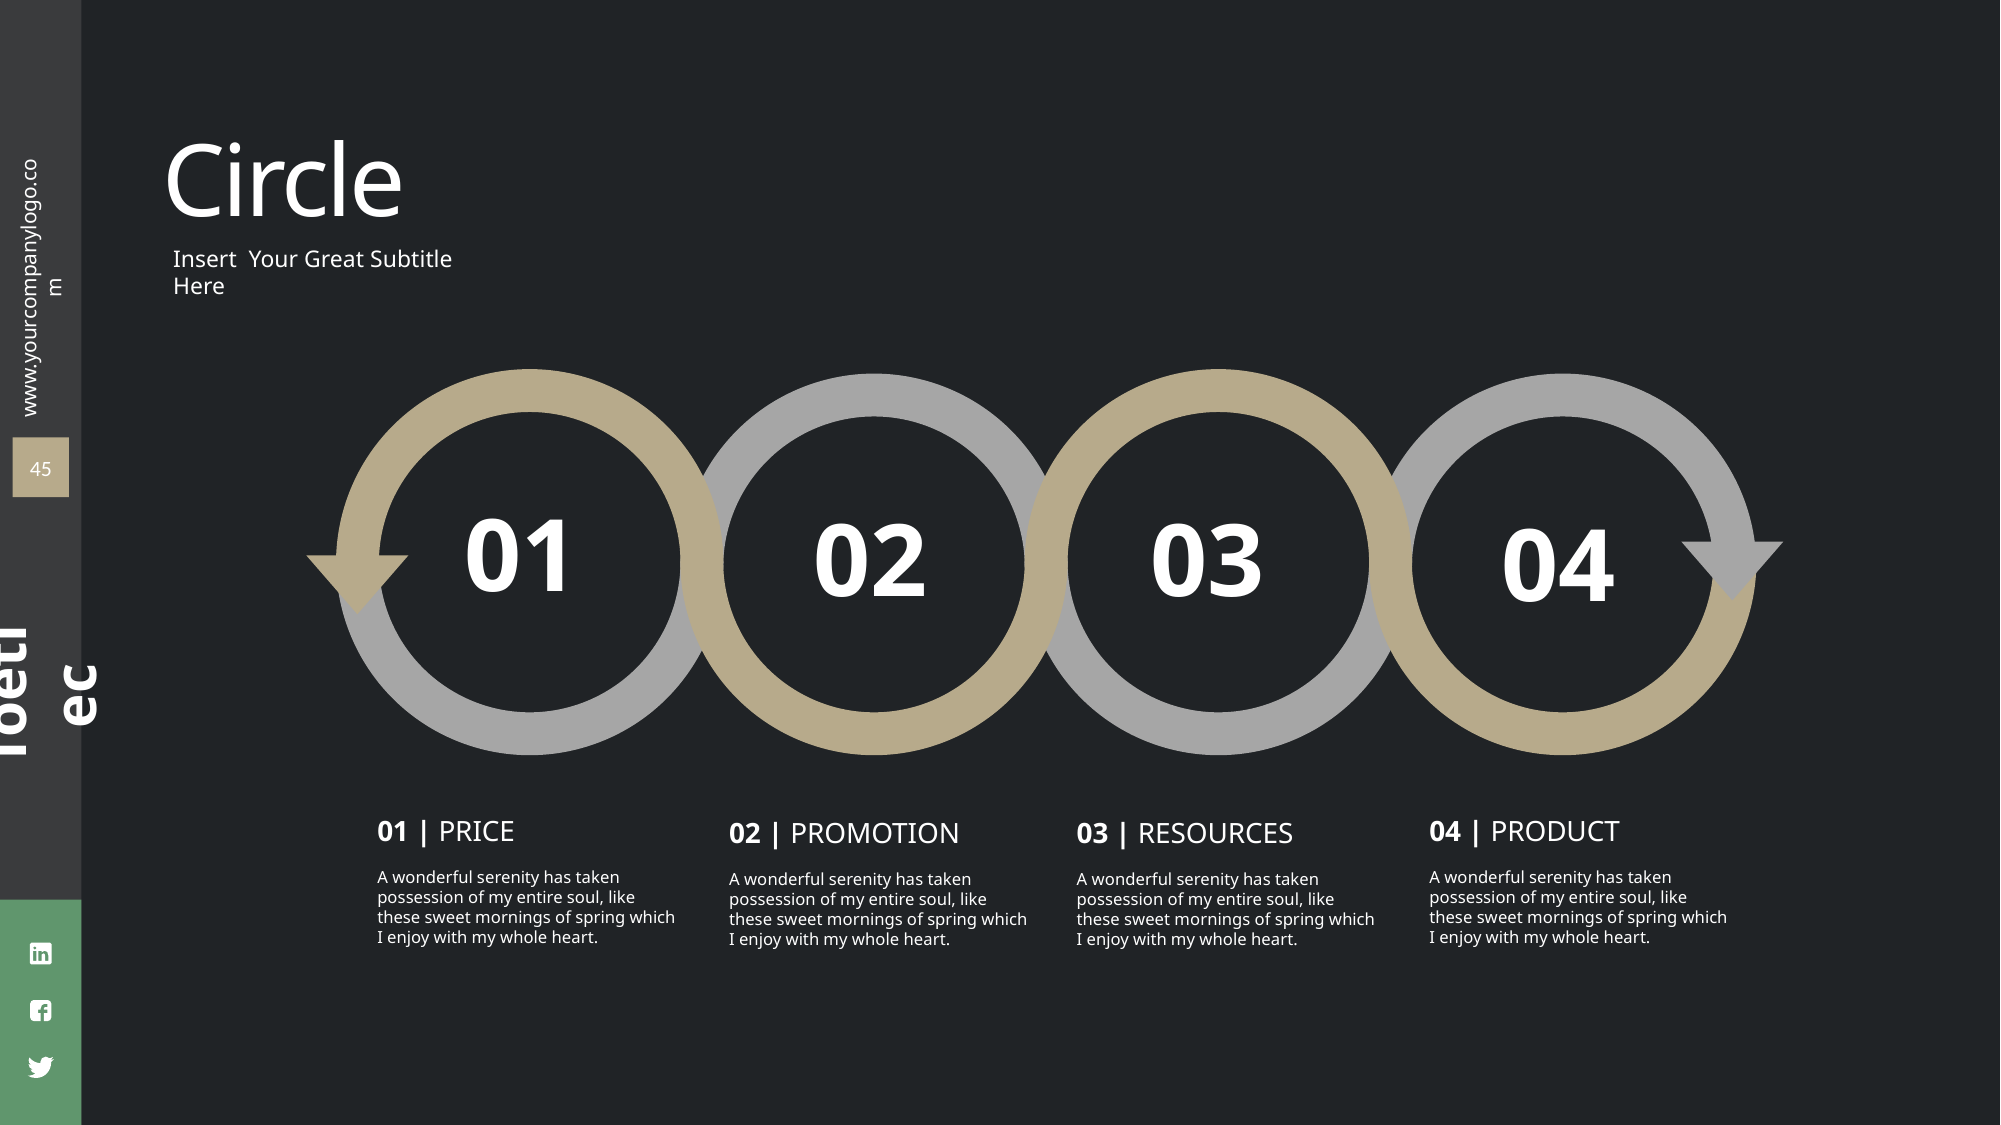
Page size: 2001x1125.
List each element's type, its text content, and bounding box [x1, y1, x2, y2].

text_box [337, 572, 702, 757]
text_box 04 [1486, 493, 1632, 629]
text_box 03 | RESOURCES A wonderful serenity has taken possession of my entire soul, like these sweet mornings of spring which I enjoy with my whole heart. [1061, 808, 1392, 957]
text_box 01 | PRICE A wonderful serenity has taken possession of my entire soul, like these sweet mornings of spring which I enjoy with my whole heart. [362, 806, 692, 955]
text_box [1367, 560, 1758, 757]
text_box [305, 554, 410, 616]
text_box [1392, 372, 1756, 556]
text_box 04 | PRODUCT A wonderful serenity has taken possession of my entire soul, like these sweet mornings of spring which I enjoy with my whole heart. [1414, 806, 1744, 955]
text_box [1680, 541, 1785, 602]
text_box [335, 368, 725, 560]
text_box [1023, 368, 1414, 564]
text_box [1046, 566, 1390, 757]
text_box 02 | PROMOTION A wonderful serenity has taken possession of my entire soul, like these sweet mornings of spring which I enjoy with my whole heart. [714, 807, 1044, 956]
text_box 03 [1135, 488, 1280, 624]
text_box Circle [147, 116, 677, 236]
text_box [703, 372, 1045, 553]
text_box 01 [449, 483, 594, 619]
text_box [679, 560, 1069, 757]
text_box Insert Your Great Subtitle Here [158, 237, 512, 307]
slide_number 45 [12, 437, 69, 498]
text_box 02 [798, 488, 943, 624]
